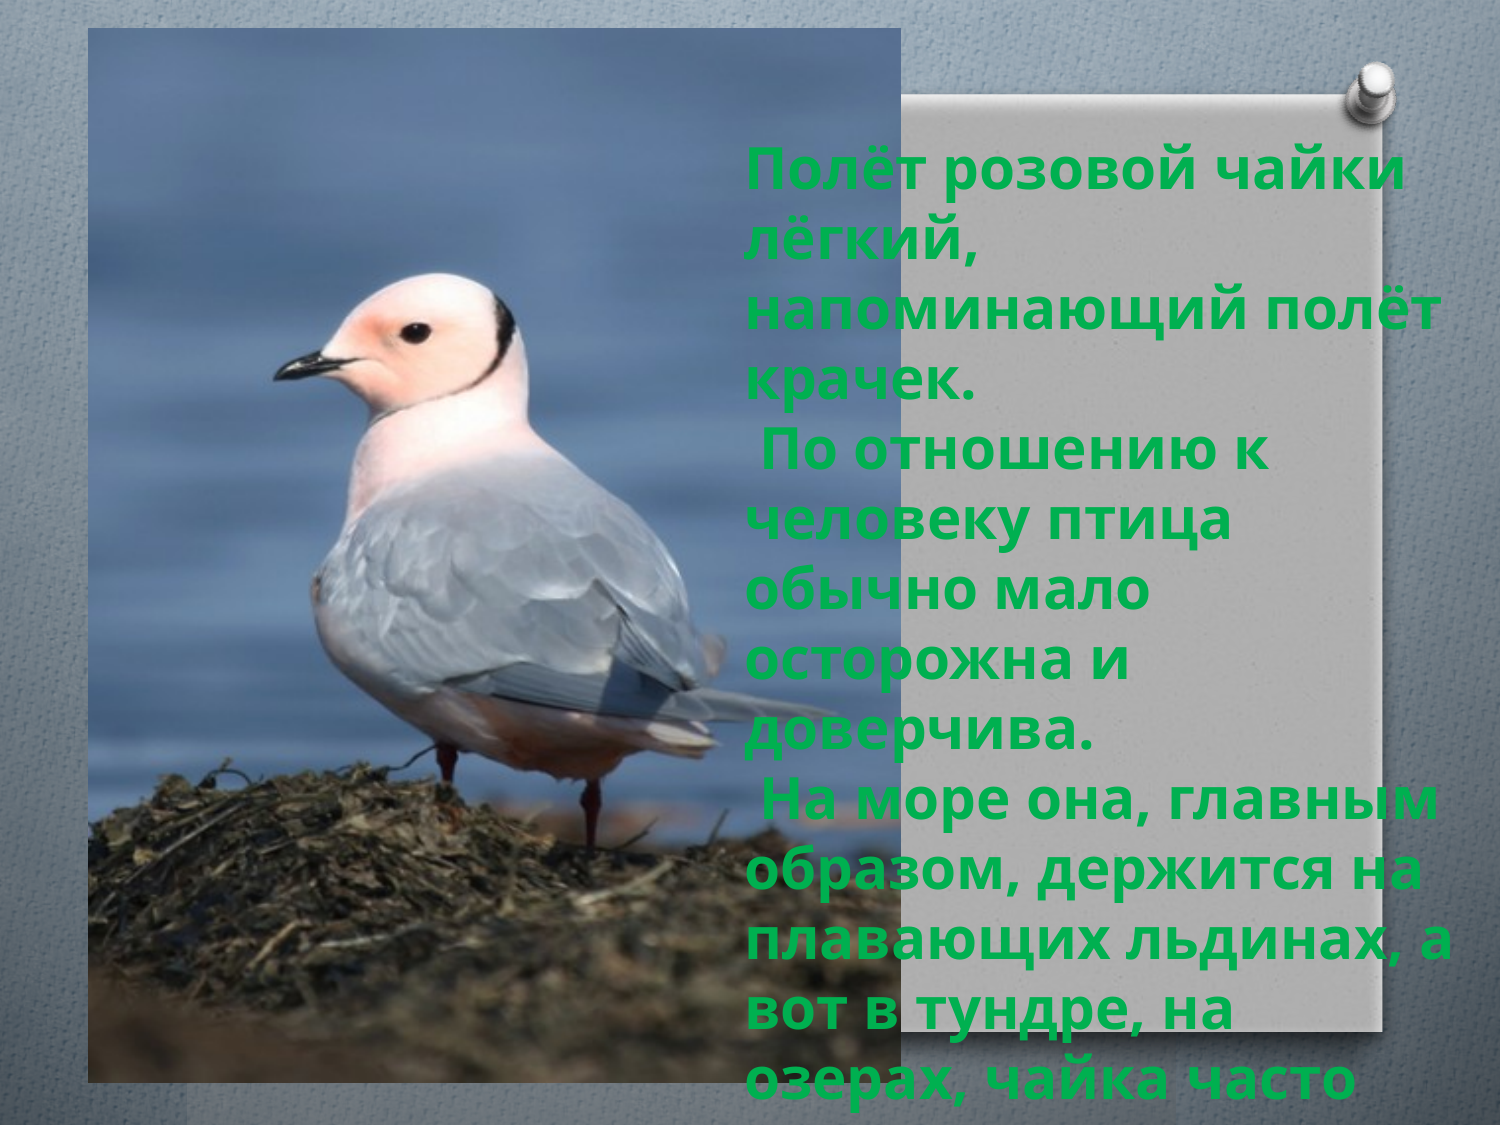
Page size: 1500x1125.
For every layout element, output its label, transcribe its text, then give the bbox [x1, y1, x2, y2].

picture [75, 28, 902, 1083]
text_box Полёт розовой чайки лёгкий, напоминающий полёт крачек. По отношению к человеку птица обычно мало осторожна и доверчива. На море она, главным образом, держится на плавающих льдинах, а вот в тундре, на озерах, чайка часто садится на воду и даже купается. [729, 123, 1480, 1125]
picture [1317, 35, 1439, 123]
